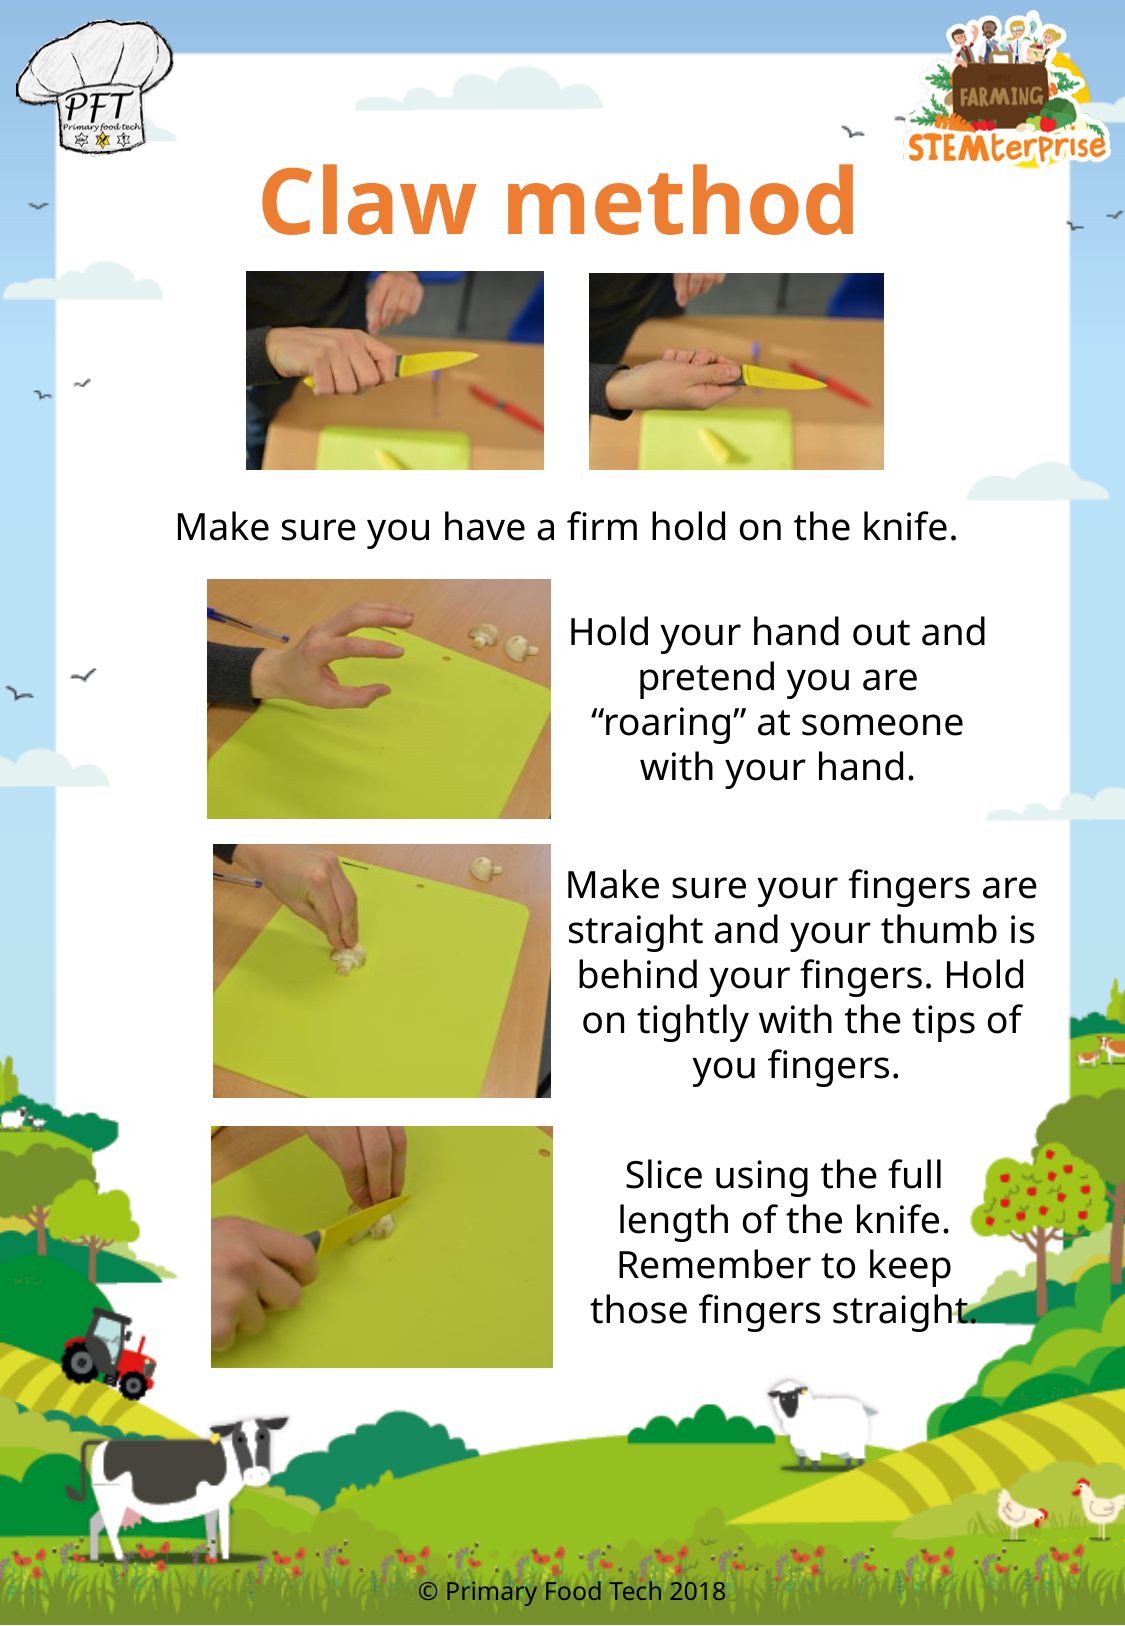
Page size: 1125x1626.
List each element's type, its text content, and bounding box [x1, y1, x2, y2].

text_box Make sure you have a firm hold on the knife. [59, 493, 1075, 558]
text_box Claw method [16, 167, 1103, 284]
text_box [29, 262, 761, 1127]
text_box Hold your hand out and pretend you are “roaring” at someone with your hand. [551, 598, 1013, 798]
text_box Slice using the full length of the knife. Remember to keep those fingers straight. [553, 1141, 1020, 1341]
text_box © Primary Food Tech 2018 [137, 1568, 1008, 1613]
text_box Make sure your fingers are straight and your thumb is behind your fingers. Hold on tightly with the tips of you fingers. [551, 850, 1059, 1096]
picture [0, 0, 1125, 1625]
